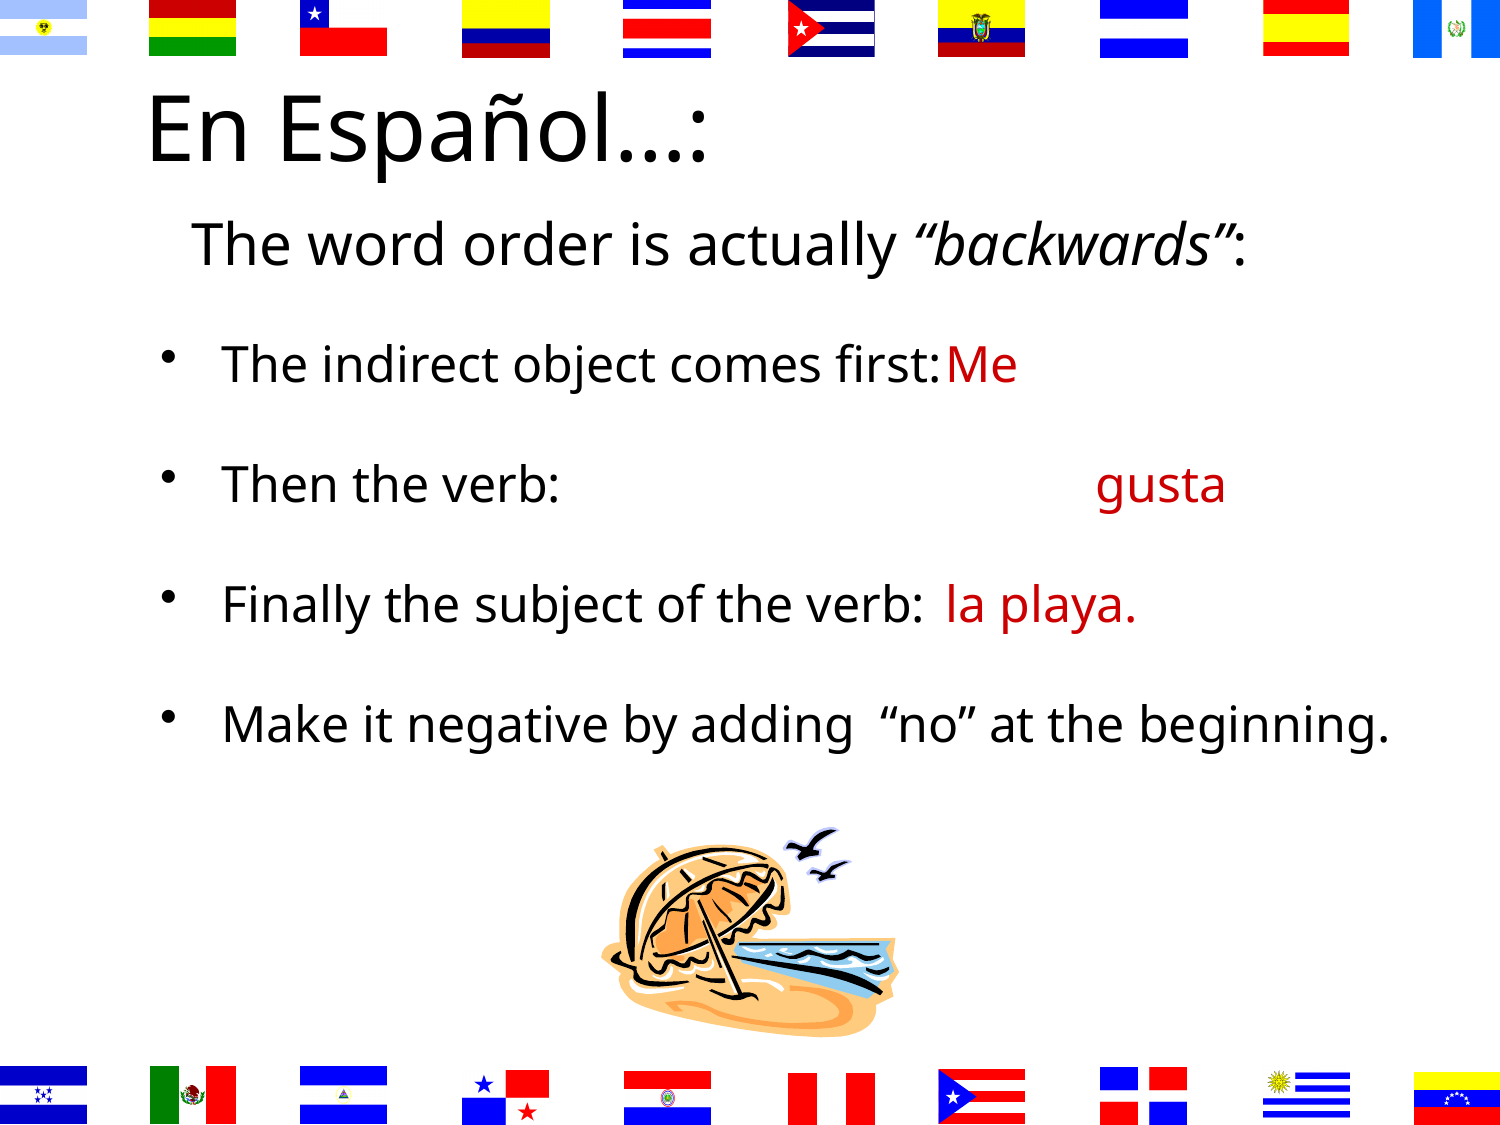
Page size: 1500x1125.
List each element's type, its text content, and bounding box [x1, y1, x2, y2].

text_box En Español…: [129, 66, 727, 188]
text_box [0, 0, 1500, 58]
text_box The indirect object comes first: Me Then the verb: gusta Finally the subject of the verb: la playa. Make it negative by adding “no” at the beginning. [145, 324, 1407, 760]
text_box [0, 1065, 1500, 1125]
text_box The word order is actually “backwards”: [176, 200, 1263, 285]
picture [599, 824, 902, 1040]
